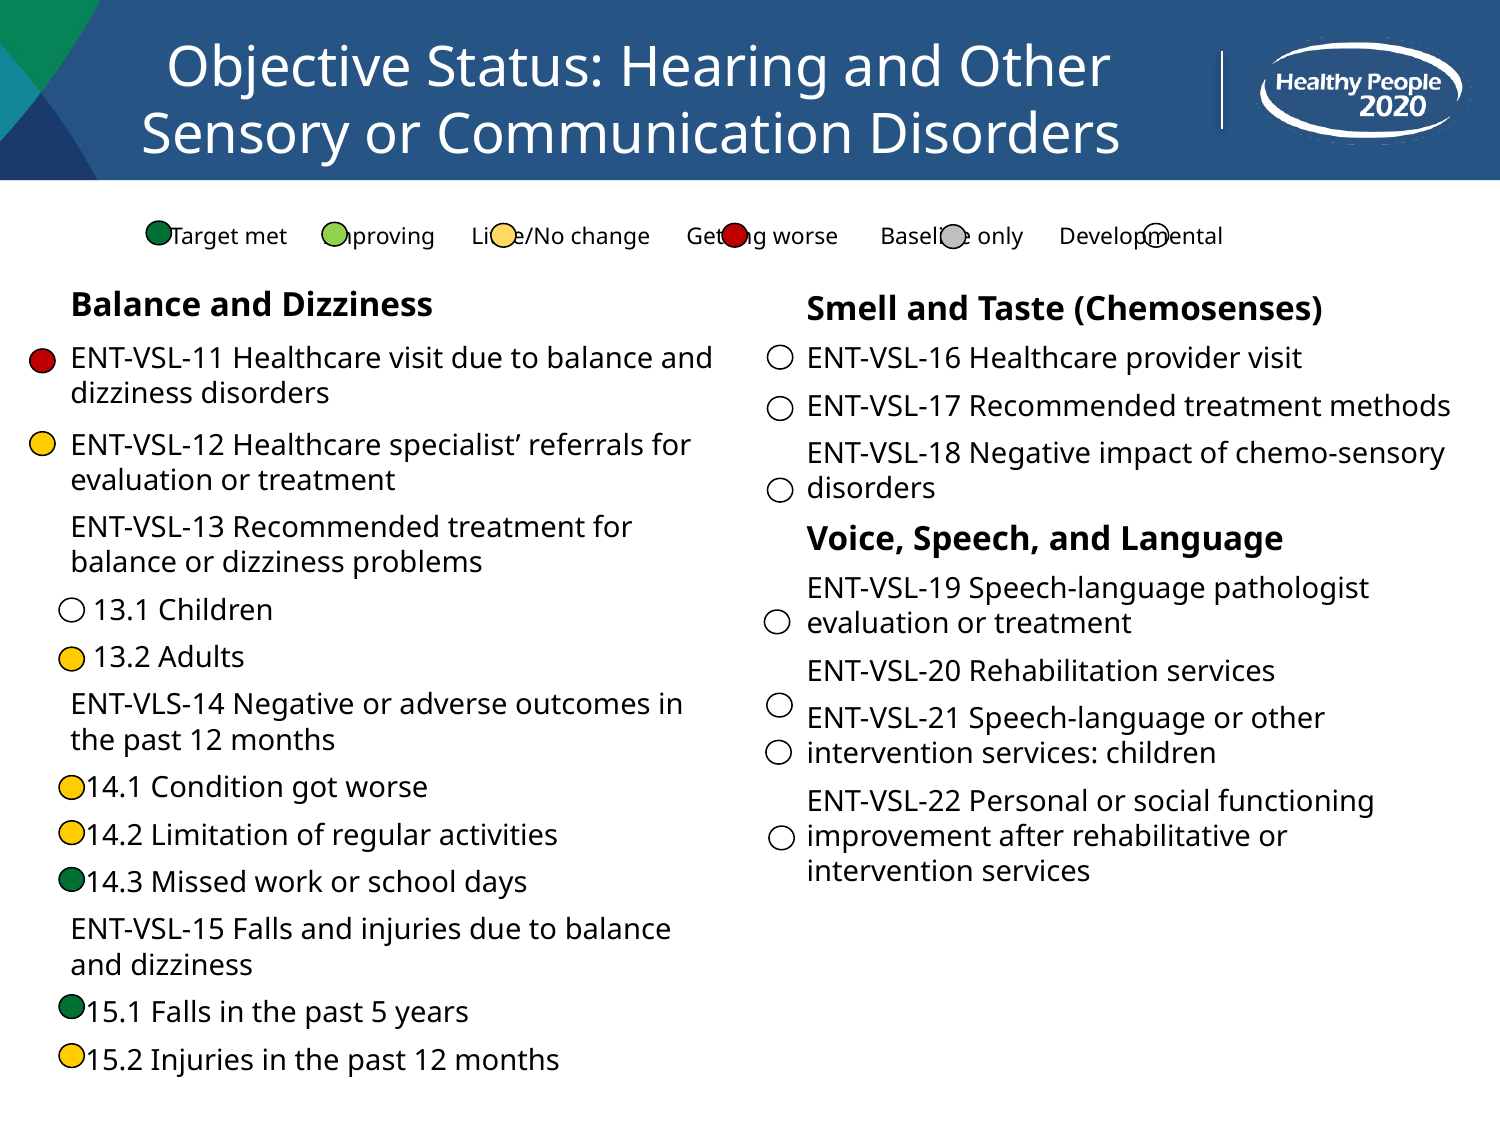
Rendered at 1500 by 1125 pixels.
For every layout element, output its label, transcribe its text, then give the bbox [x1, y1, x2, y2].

text_box [940, 224, 966, 249]
text_box Balance and Dizziness ENT-VSL-11 Healthcare visit due to balance and dizziness disorders ENT-VSL-12 Healthcare specialist’ referrals for evaluation or treatment ENT-VSL-13 Recommended treatment for balance or dizziness problems 13.1 Children 13.2 Adults ENT-VLS-14 Negative or adverse outcomes in the past 12 months 14.1 Condition got worse 14.2 Limitation of regular activities 14.3 Missed work or school days ENT-VSL-15 Falls and injuries due to balance and dizziness 15.1 Falls in the past 5 years 15.2 Injuries in the past 12 months [55, 275, 746, 1084]
picture [0, 0, 1500, 1125]
text_box [767, 345, 793, 370]
text_box [764, 610, 790, 634]
text_box [59, 775, 85, 800]
text_box [29, 431, 56, 456]
text_box [146, 221, 172, 245]
text_box [59, 647, 85, 671]
text_box [29, 348, 56, 373]
text_box [765, 740, 792, 765]
text_box [722, 223, 748, 248]
text_box Smell and Taste (Chemosenses) ENT-VSL-16 Healthcare provider visit ENT-VSL-17 Recommended treatment methods ENT-VSL-18 Negative impact of chemo-sensory disorders Voice, Speech, and Language ENT-VSL-19 Speech-language pathologist evaluation or treatment ENT-VSL-20 Rehabilitation services ENT-VSL-21 Speech-language or other intervention services: children ENT-VSL-22 Personal or social functioning improvement after rehabilitative or intervention services [791, 279, 1467, 895]
title Objective Status: Hearing and Other Sensory or Communication Disorders [61, 22, 1217, 173]
text_box [490, 223, 517, 248]
text_box [59, 994, 85, 1019]
text_box [59, 598, 85, 622]
text_box [767, 478, 793, 503]
text_box [768, 826, 795, 850]
text_box [321, 222, 348, 247]
text_box [767, 396, 793, 421]
text_box [59, 820, 85, 845]
text_box [59, 1043, 85, 1068]
text_box [1143, 223, 1169, 248]
text_box Target met Improving Little/No change Getting worse Baseline only Developmental [131, 213, 1375, 257]
text_box [766, 693, 793, 717]
text_box [59, 867, 85, 892]
